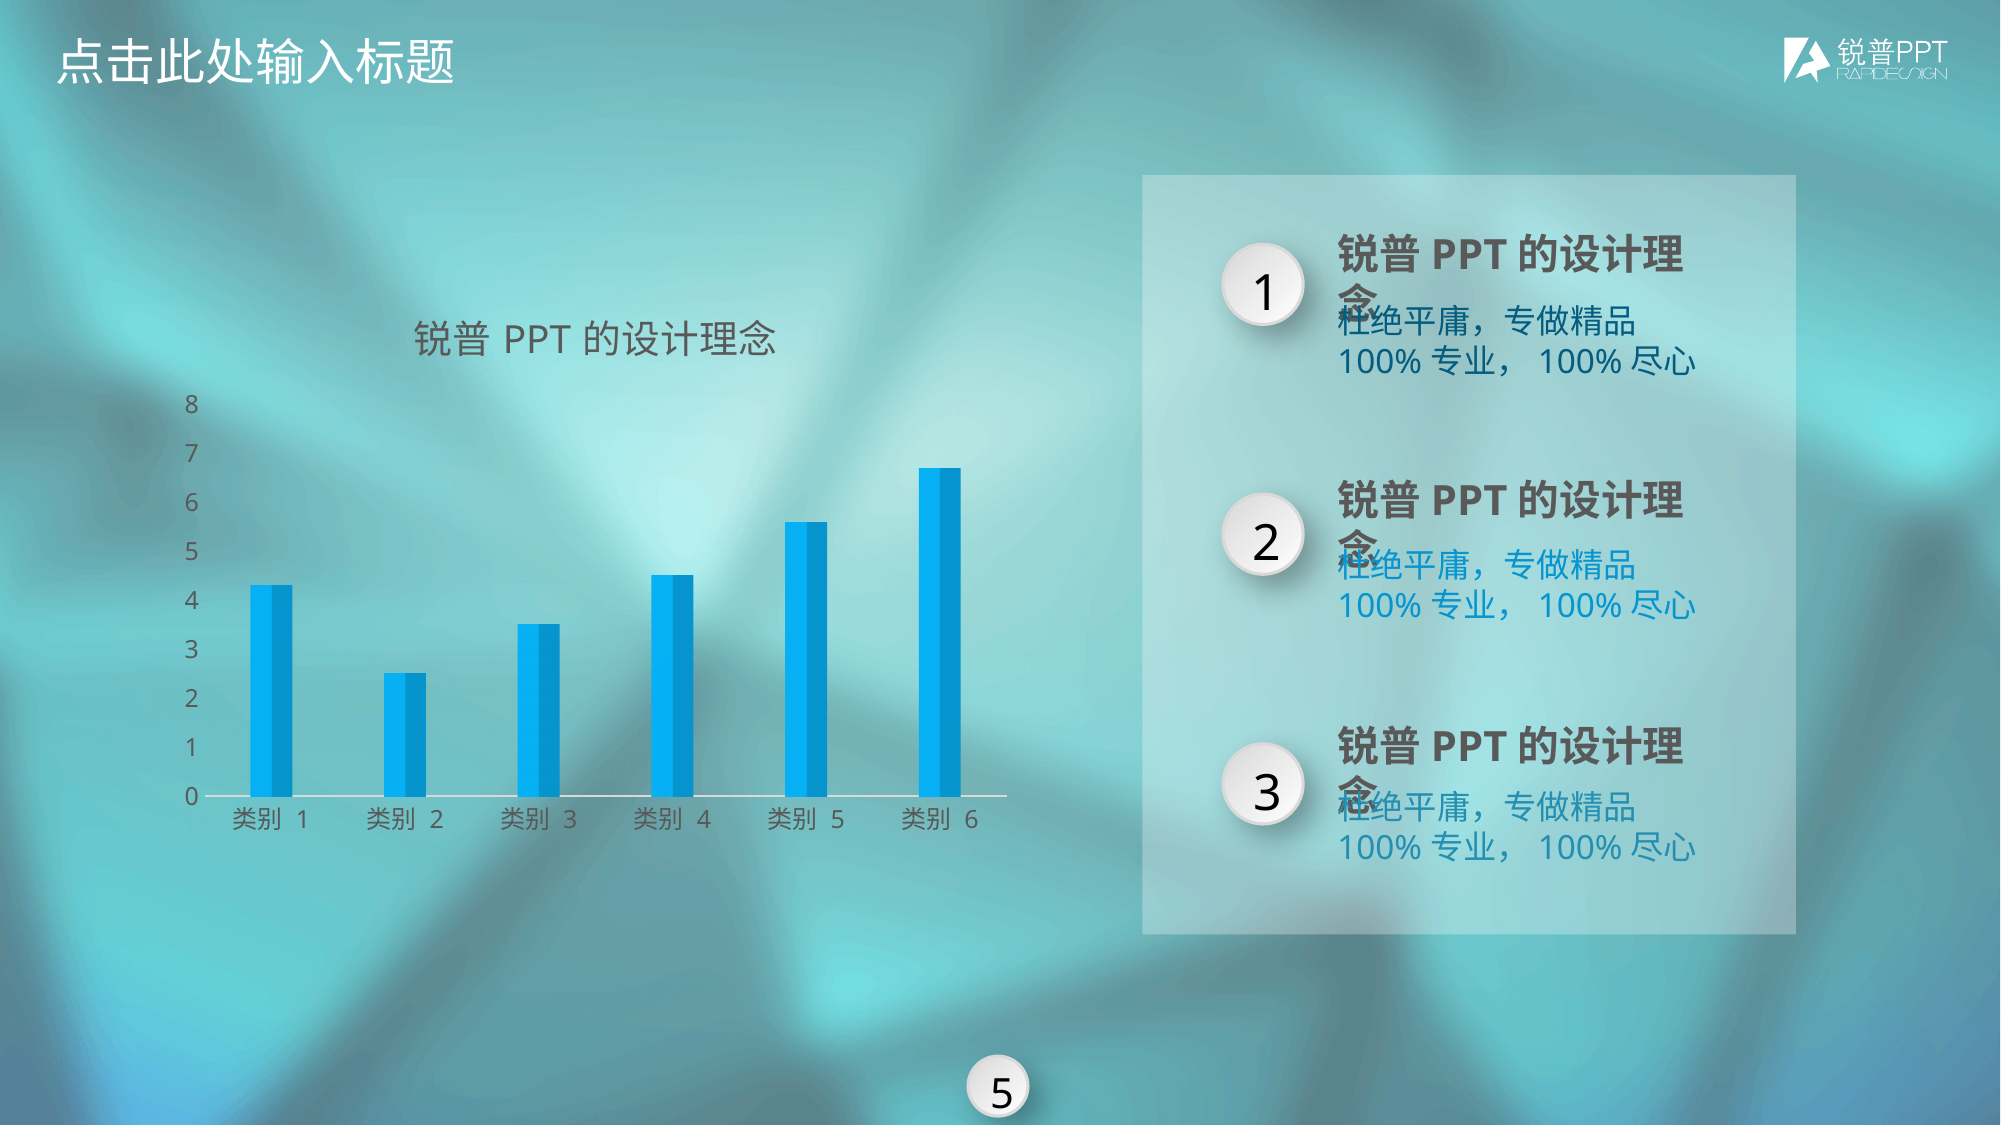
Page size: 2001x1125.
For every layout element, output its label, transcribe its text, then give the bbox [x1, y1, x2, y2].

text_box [1784, 37, 1948, 83]
text_box 杜绝平庸，专做精品 100%专业，100%尽心 [1322, 778, 1748, 874]
text_box 杜绝平庸，专做精品 100%专业，100%尽心 [1322, 537, 1748, 632]
picture [0, 0, 2001, 1125]
text_box 锐普PPT的设计理念 [1322, 466, 1726, 537]
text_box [1222, 743, 1304, 829]
text_box 锐普PPT的设计理念 [1322, 712, 1726, 778]
text_box 锐普PPT的设计理念 [1322, 220, 1726, 292]
chart [167, 276, 1024, 848]
text_box 点击此处输入标题 [40, 23, 471, 99]
text_box 杜绝平庸，专做精品 100%专业，100%尽心 [1322, 292, 1748, 388]
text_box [1222, 244, 1304, 330]
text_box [967, 1056, 1032, 1125]
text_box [1222, 494, 1304, 579]
text_box [1141, 174, 1797, 935]
